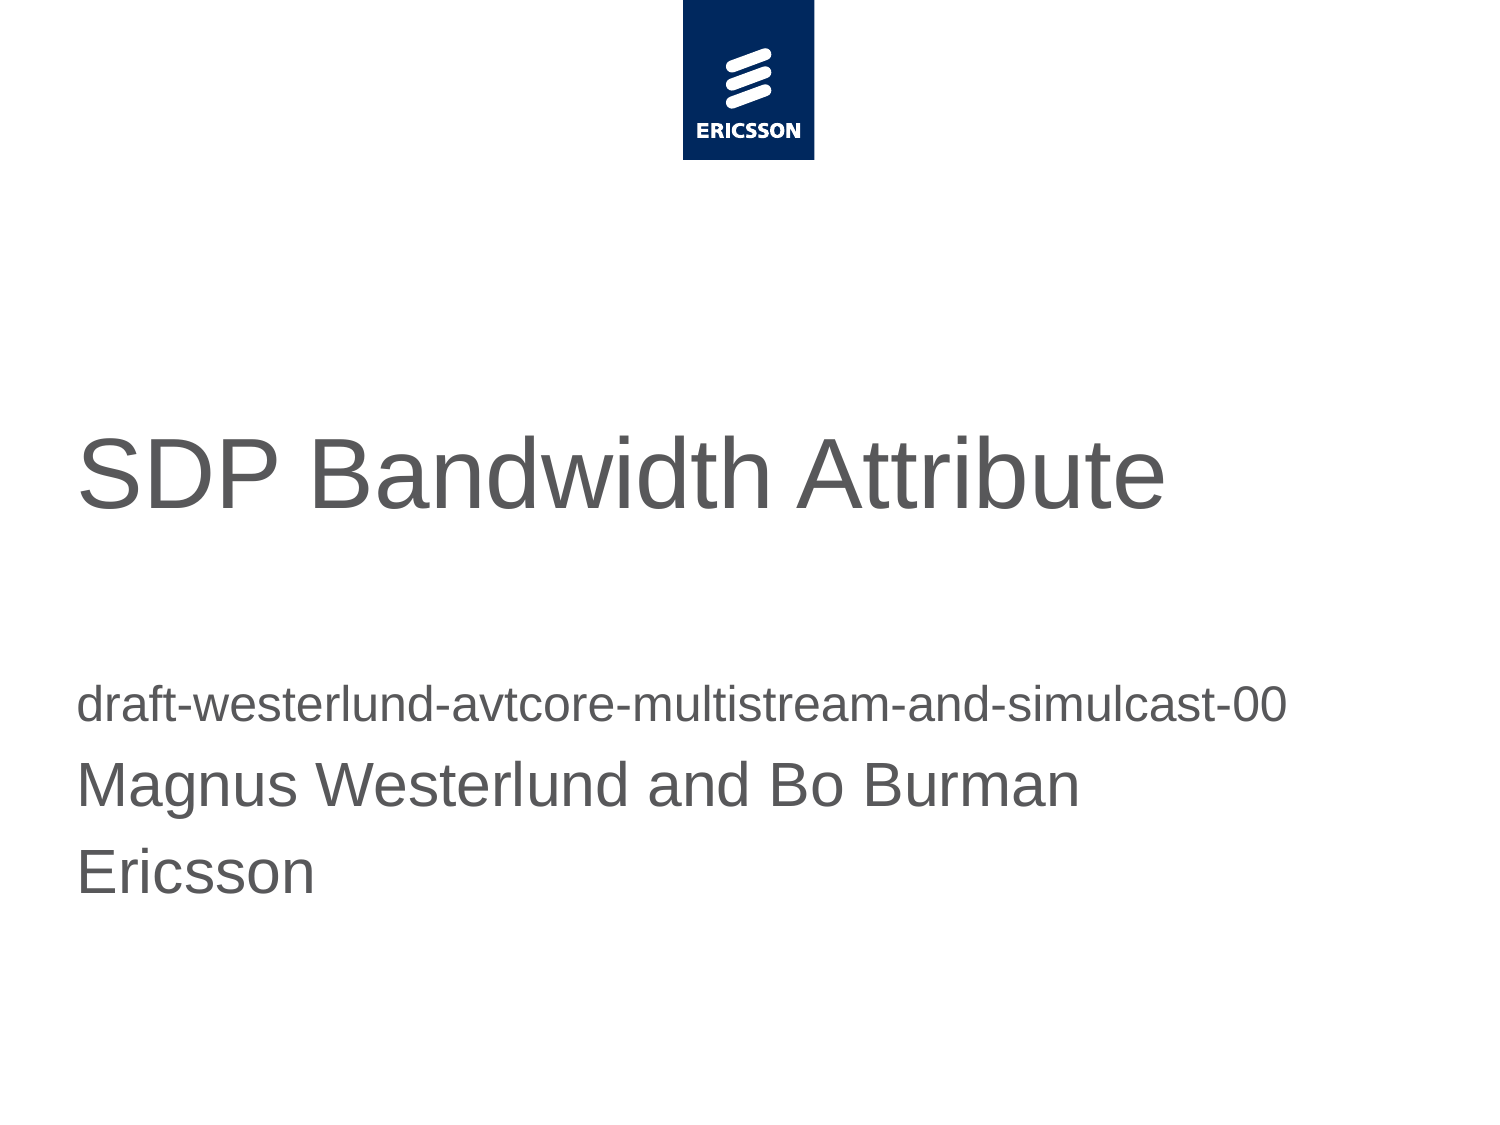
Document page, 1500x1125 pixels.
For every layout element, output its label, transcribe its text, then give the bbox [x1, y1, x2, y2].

title SDP Bandwidth Attribute [64, 408, 1435, 530]
subtitle draft-westerlund-avtcore-multistream-and-simulcast-00 Magnus Westerlund and Bo Burman Ericsson [64, 671, 1436, 1002]
